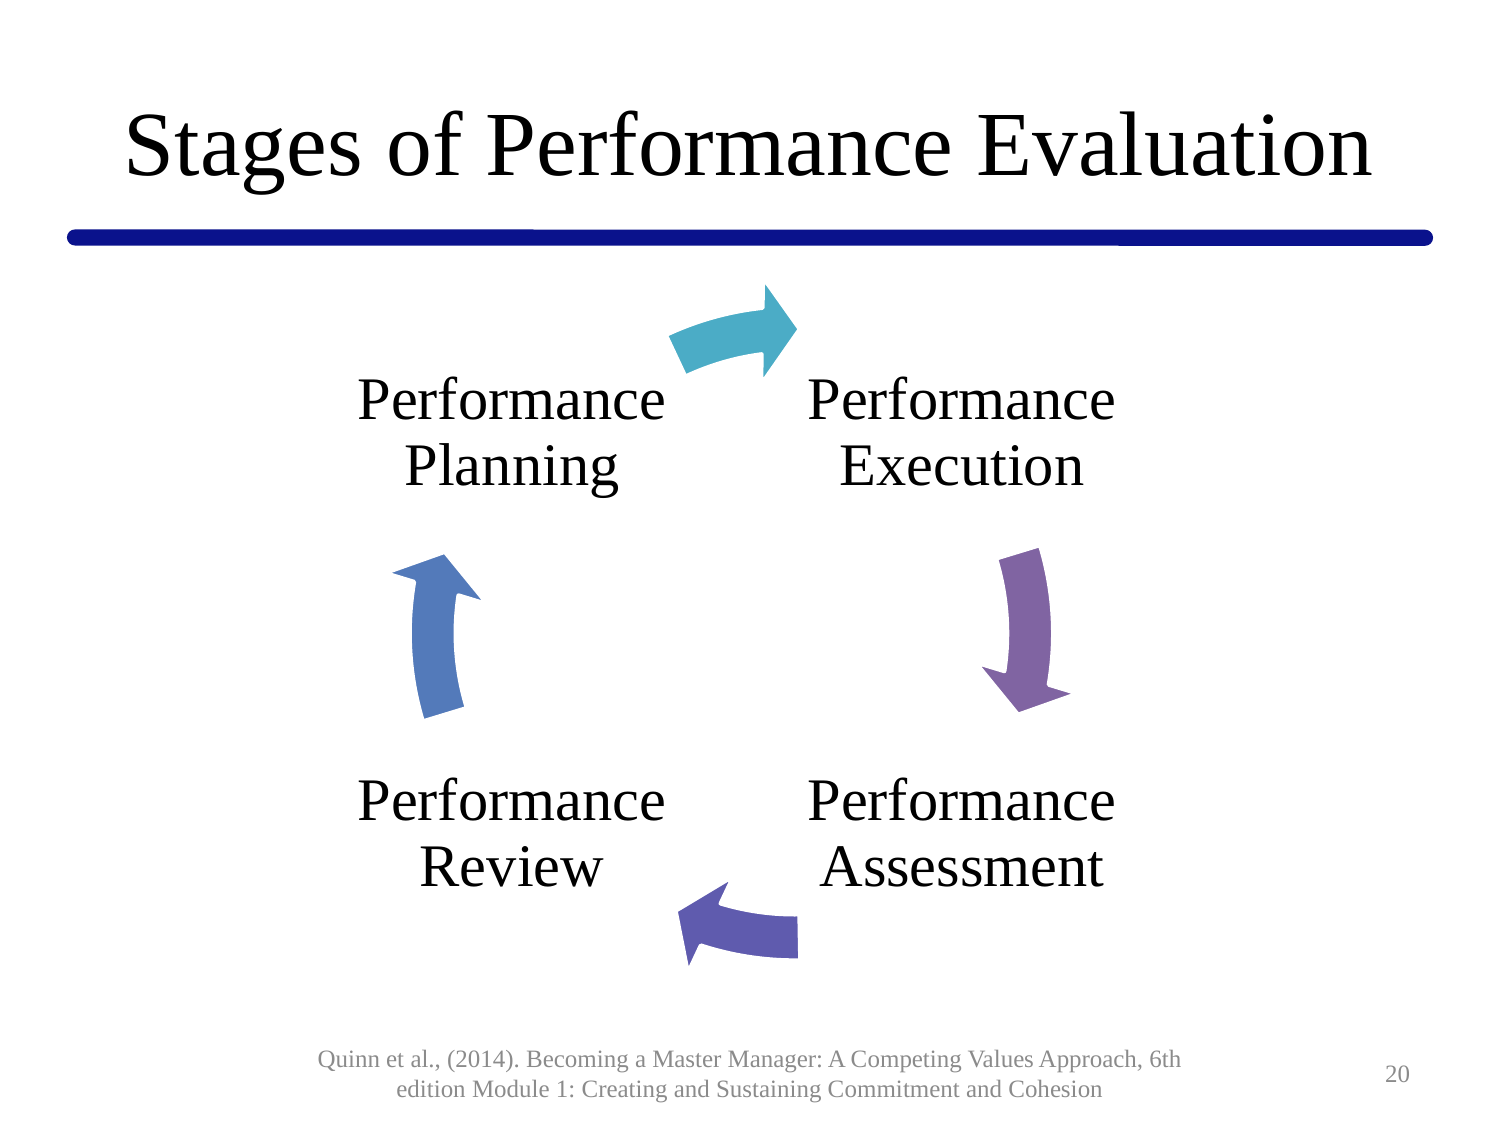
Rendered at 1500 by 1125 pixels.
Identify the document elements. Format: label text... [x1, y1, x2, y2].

title Stages of Performance Evaluation [75, 45, 1425, 233]
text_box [212, 299, 1213, 967]
footer Quinn et al., (2014). Becoming a Master Manager: A Competing Values Approach, 6th edition Module 1: Creating and Sustaining Commitment and Cohesion [275, 1042, 1074, 1103]
slide_number 20 [1074, 1042, 1425, 1103]
